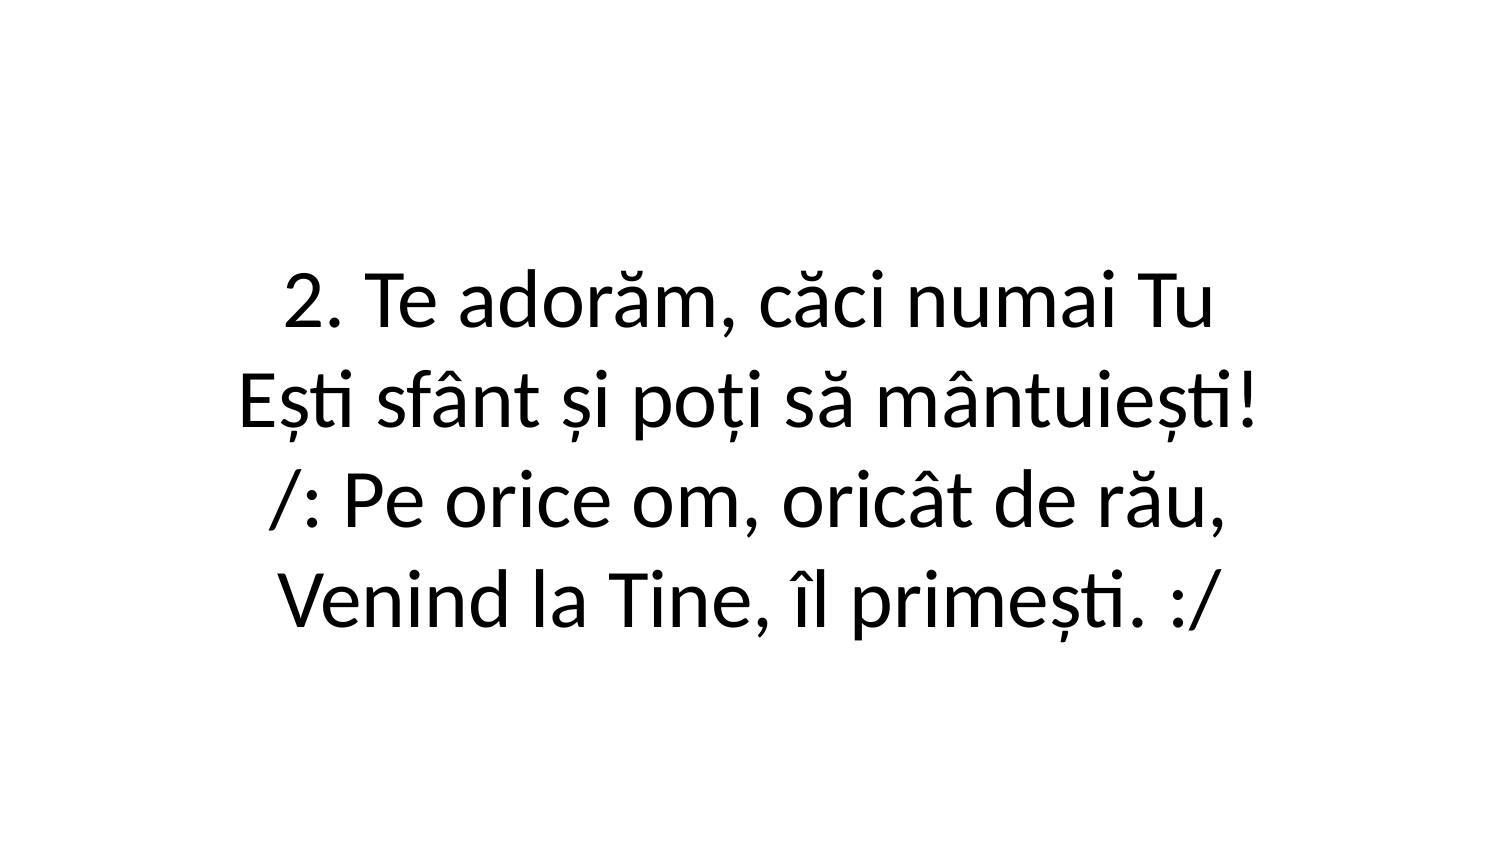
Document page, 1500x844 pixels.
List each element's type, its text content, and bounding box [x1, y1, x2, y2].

text_box 2. Te adorăm, căci numai Tu Ești sfânt și poți să mântuiești! /: Pe orice om, oricât de rău, Venind la Tine, îl primești. :/ [222, 192, 1278, 652]
